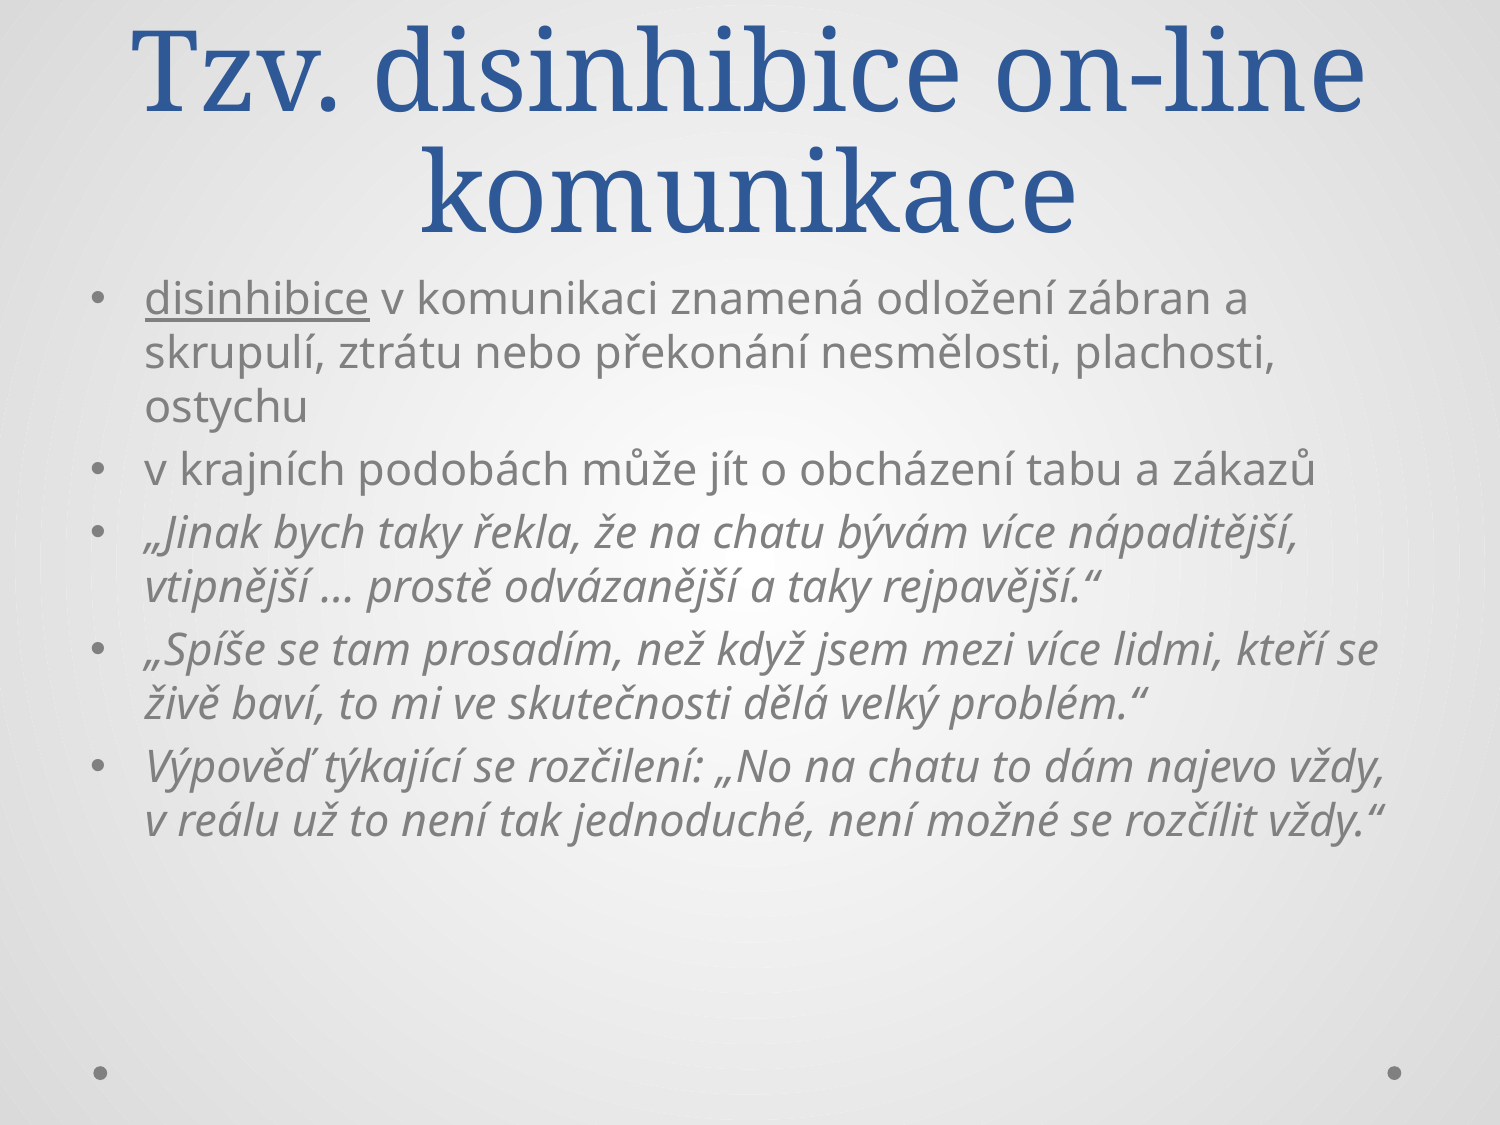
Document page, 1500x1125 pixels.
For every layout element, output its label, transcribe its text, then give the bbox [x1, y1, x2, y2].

title Tzv. disinhibice on-line komunikace [75, 0, 1425, 262]
list disinhibice v komunikaci znamená odložení zábran a skrupulí, ztrátu nebo překonání nesmělosti, plachosti, ostychu v krajních podobách může jít o obcházení tabu a zákazů „Jinak bych taky řekla, že na chatu bývám více nápaditější, vtipnější … prostě odvázanější a taky rejpavější.“ „Spíše se tam prosadím, než když jsem mezi více lidmi, kteří se živě baví, to mi ve skutečnosti dělá velký problém.“ Výpověď týkající se rozčilení: „No na chatu to dám najevo vždy, v reálu už to není tak jednoduché, není možné se rozčílit vždy.“ [75, 262, 1425, 1005]
